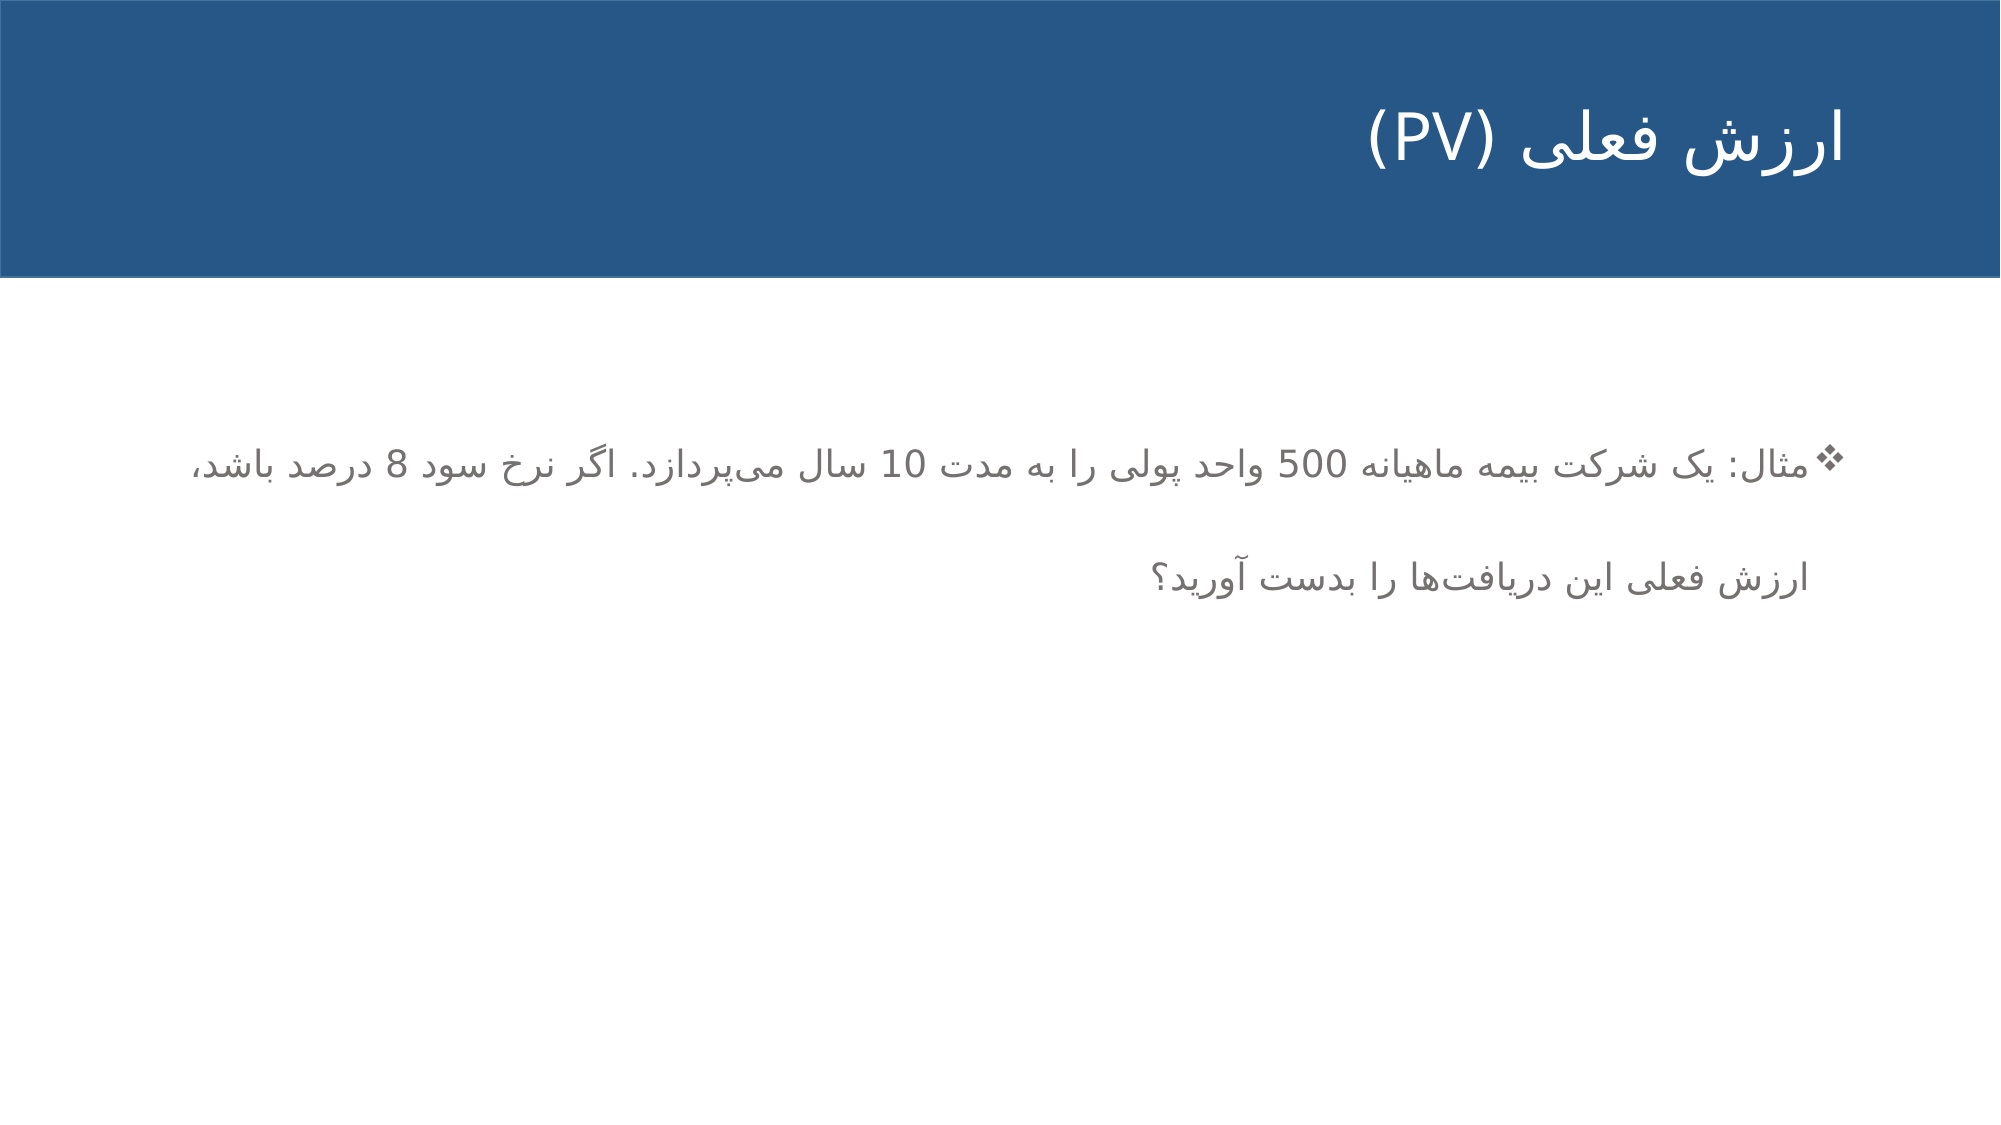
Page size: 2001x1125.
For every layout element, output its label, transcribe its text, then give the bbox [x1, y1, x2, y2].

list مثال: یک شرکت بیمه ماهیانه 500 واحد پولی را به مدت 10 سال می‌پردازد. اگر نرخ سود 8 درصد باشد، ارزش فعلی این دریافت‌ها را بدست آورید؟ [137, 299, 1863, 1014]
text_box [0, 0, 2000, 278]
title ارزش فعلی (PV) [137, 29, 1863, 248]
